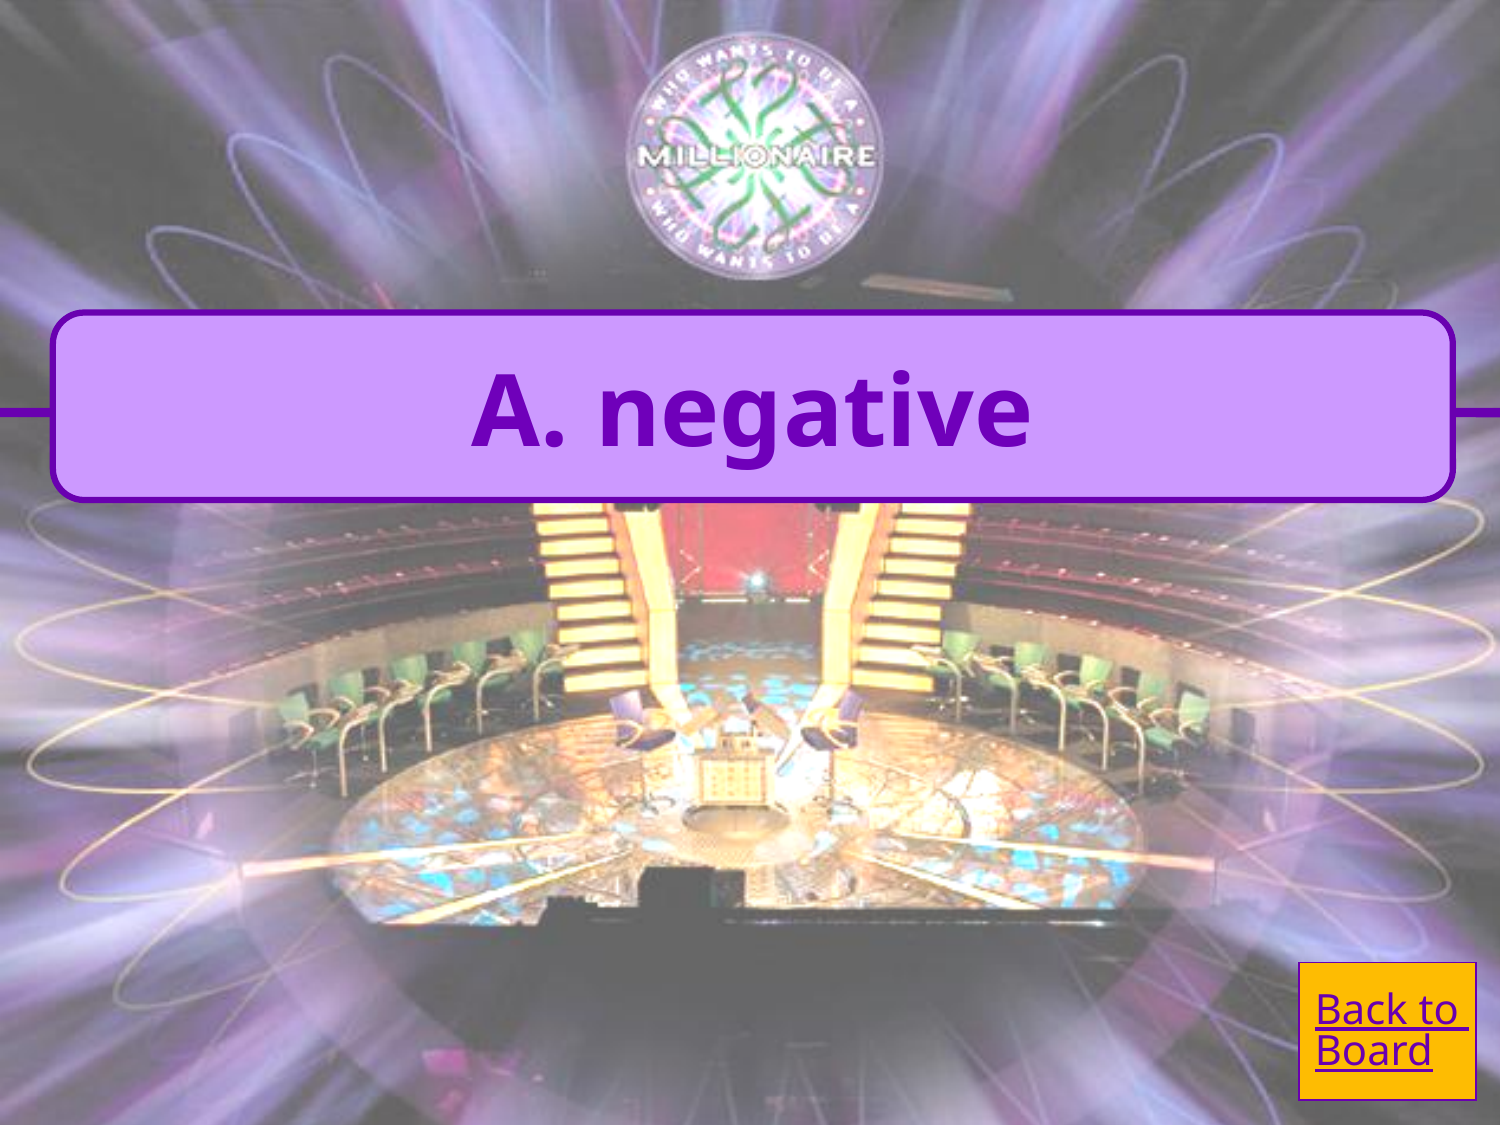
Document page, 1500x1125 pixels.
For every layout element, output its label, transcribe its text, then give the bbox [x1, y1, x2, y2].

text_box [1298, 962, 1477, 1100]
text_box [0, 312, 1500, 501]
text_box Back to Board [1299, 975, 1488, 1047]
